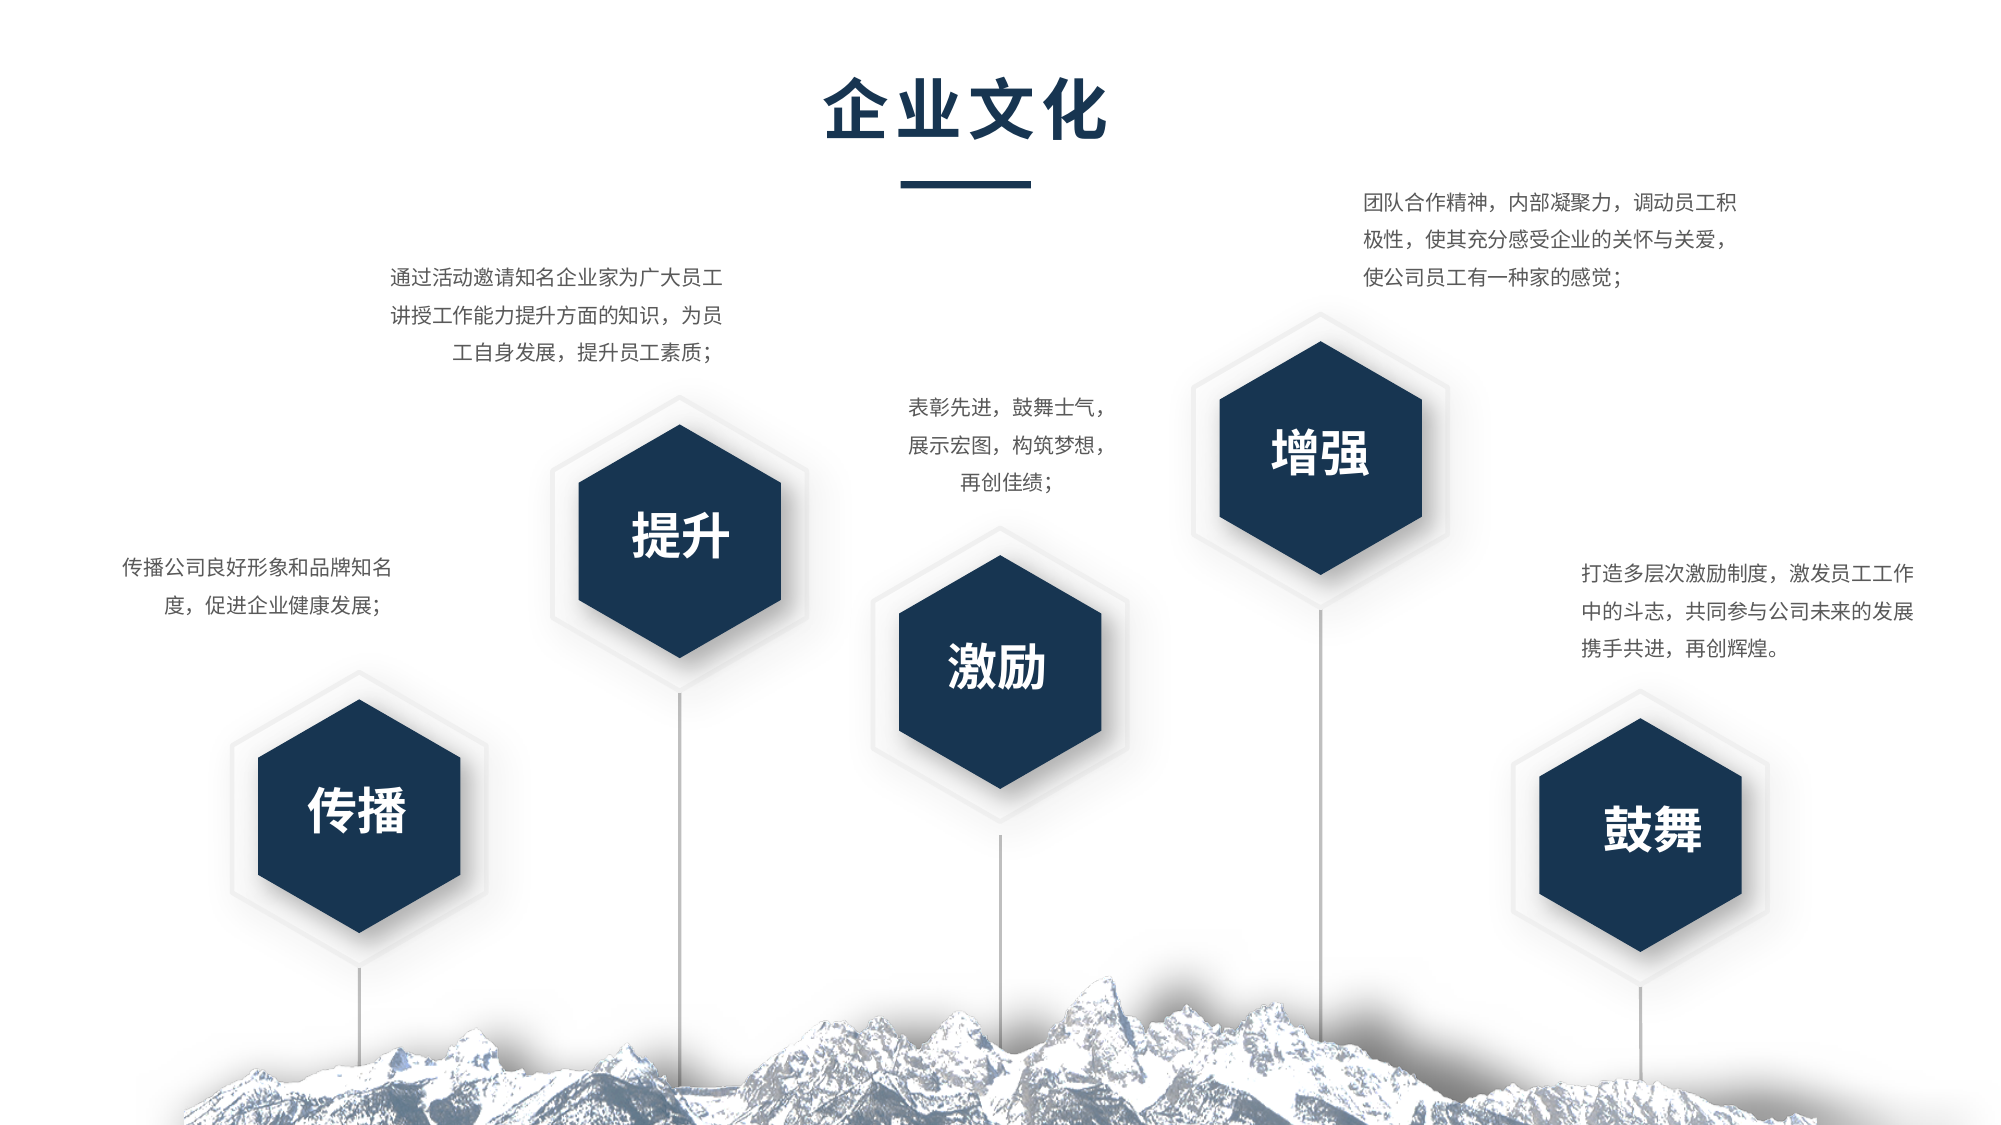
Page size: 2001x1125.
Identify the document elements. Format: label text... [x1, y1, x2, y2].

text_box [1193, 313, 1448, 608]
text_box 打造多层次激励制度，激发员工工作中的斗志，共同参与公司未来的发展携手共进，再创辉煌。 [1566, 541, 1938, 669]
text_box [359, 607, 1642, 951]
picture [184, 951, 1817, 1125]
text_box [873, 527, 1128, 822]
text_box 团队合作精神，内部凝聚力，调动员工积极性，使其充分感受企业的关怀与关爱，使公司员工有一种家的感觉； [1348, 169, 1768, 297]
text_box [552, 397, 807, 691]
text_box 通过活动邀请知名企业家为广大员工讲授工作能力提升方面的知识，为员工自身发展，提升员工素质； [357, 244, 738, 373]
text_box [1513, 690, 1768, 985]
text_box [900, 180, 1032, 189]
text_box 企业文化 [807, 60, 1124, 156]
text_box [232, 672, 487, 966]
text_box 表彰先进，鼓舞士气，展示宏图，构筑梦想，再创佳绩； [885, 375, 1140, 503]
text_box 传播公司良好形象和品牌知名度，促进企业健康发展； [102, 535, 408, 625]
